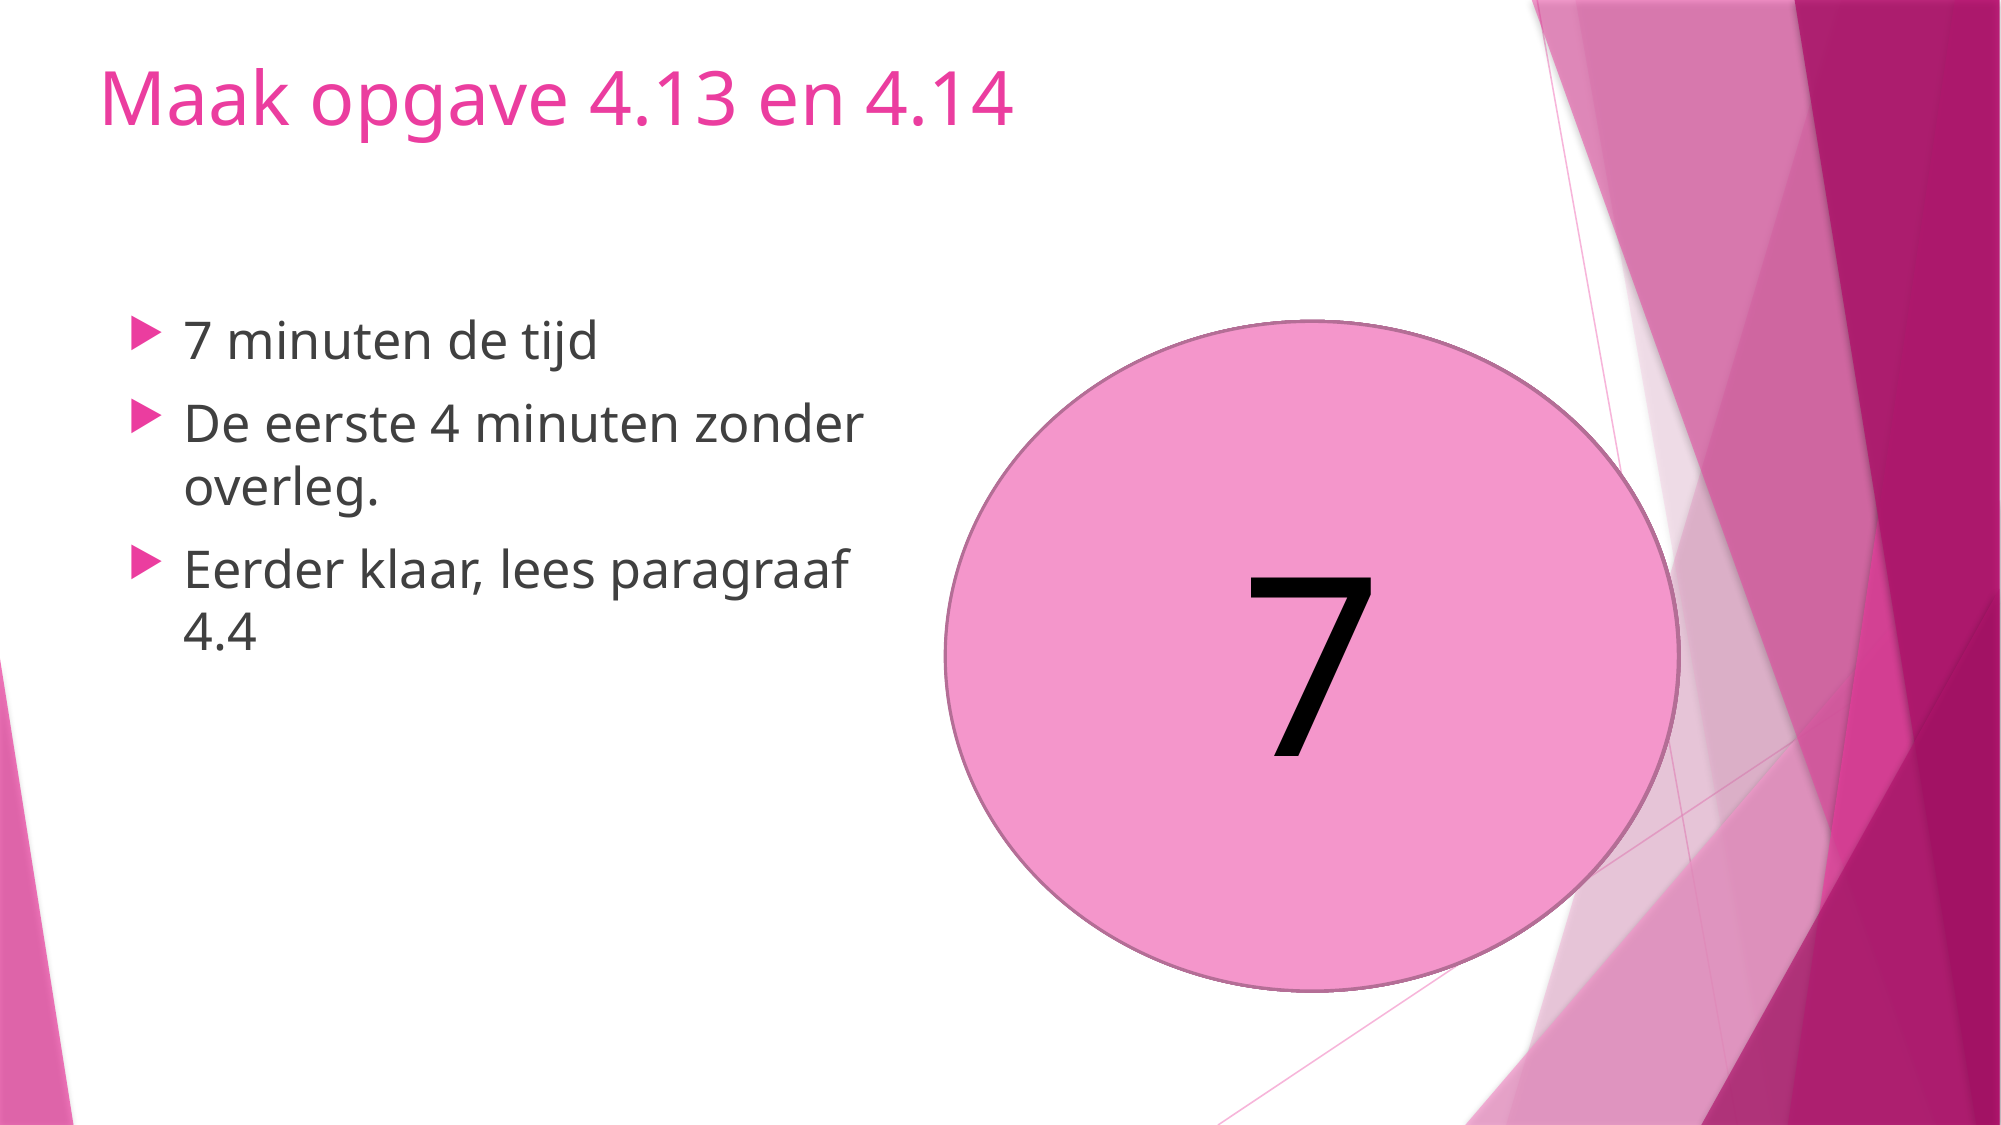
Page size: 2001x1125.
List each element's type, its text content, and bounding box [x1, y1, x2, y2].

title Maak opgave 4.13 en 4.14 [83, 42, 1494, 260]
list 7 minuten de tijd De eerste 4 minuten zonder overleg. Eerder klaar, lees paragraaf 4.4 [112, 299, 896, 992]
text_box 7 [943, 319, 1680, 993]
